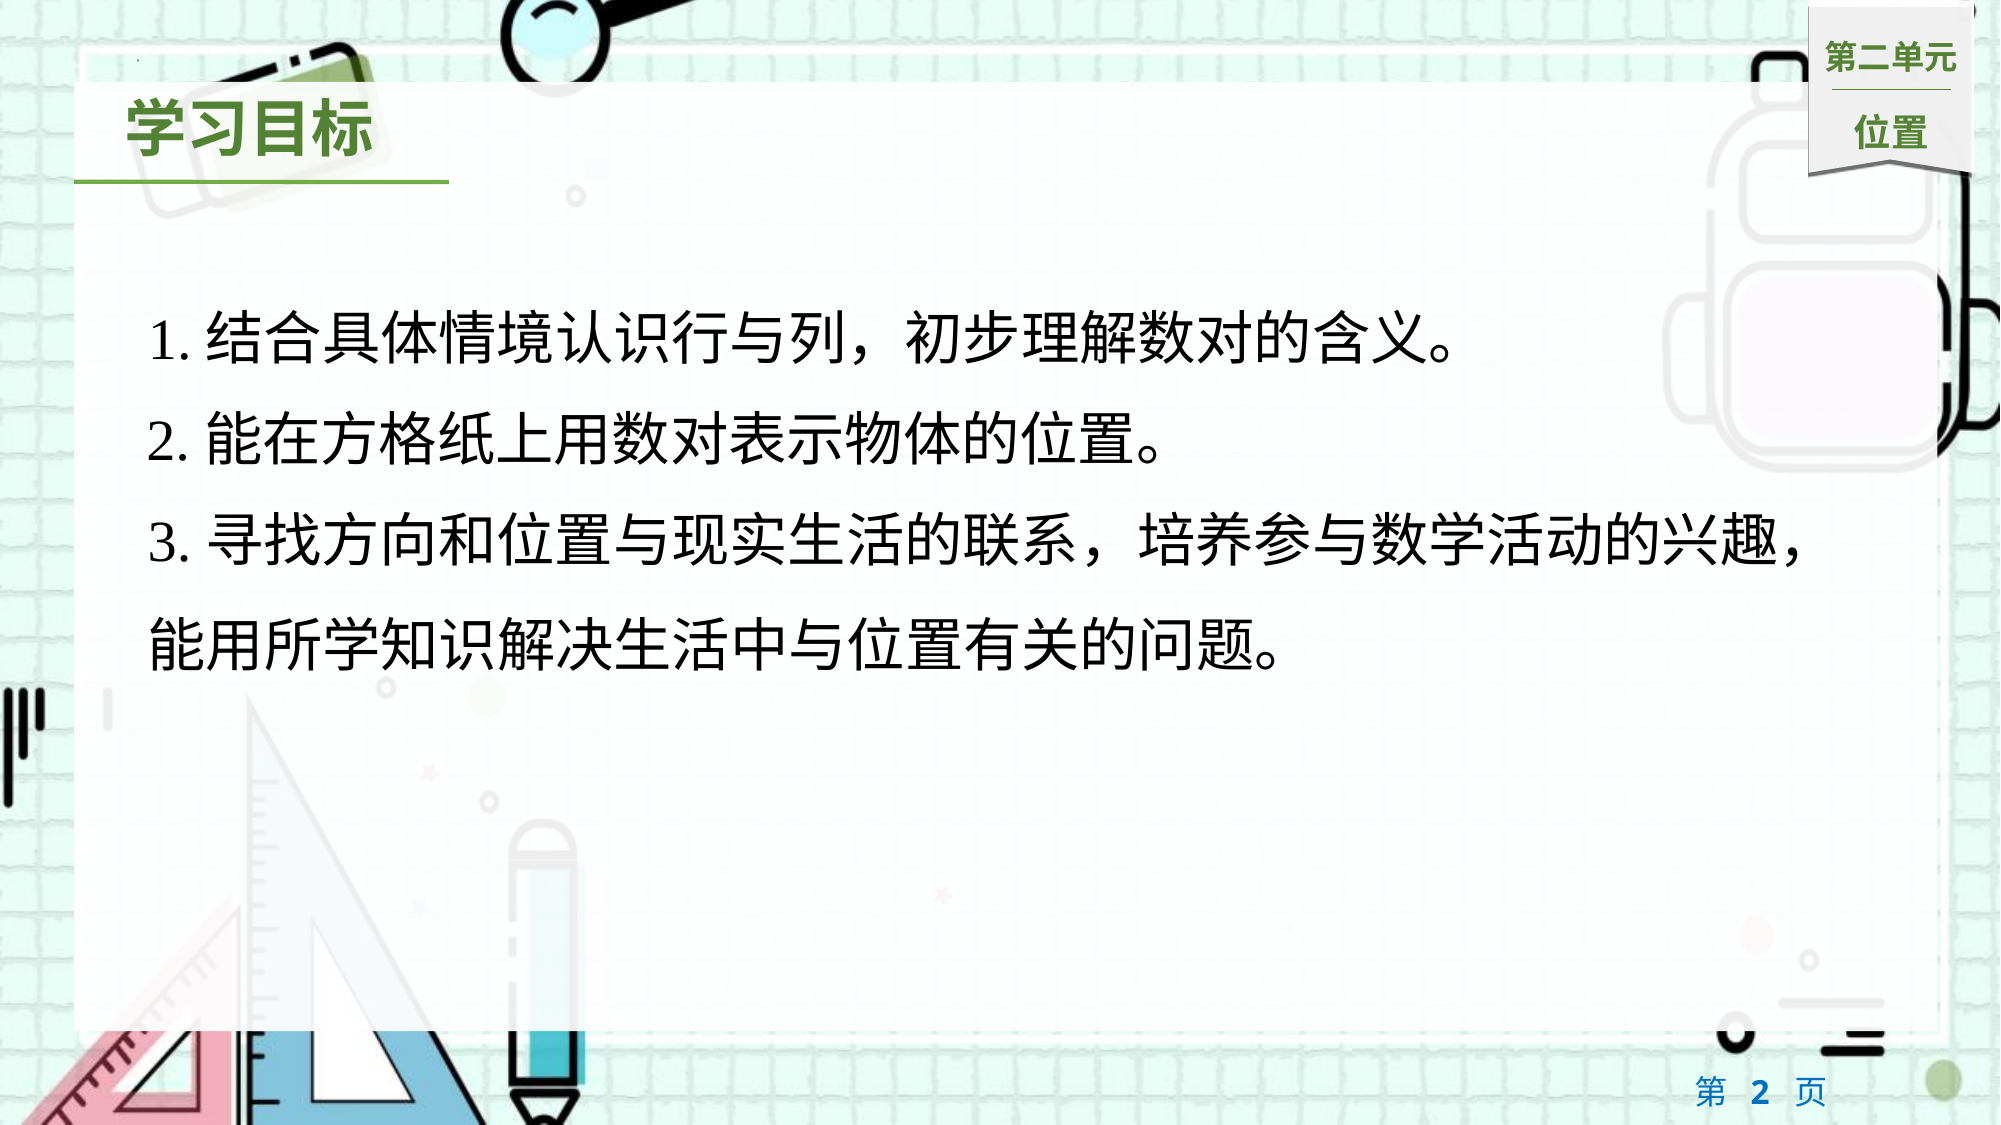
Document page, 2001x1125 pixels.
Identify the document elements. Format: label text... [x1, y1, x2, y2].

text_box 1.结合具体情境认识行与列，初步理解数对的含义。 [147, 266, 1488, 371]
text_box 3.寻找方向和位置与现实生活的联系，培养参与数学活动的兴趣，能用所学知识解决生活中与位置有关的问题。 [147, 467, 1853, 678]
picture [0, 0, 2000, 1125]
picture [1938, 168, 1971, 176]
text_box 2.能在方格纸上用数对表示物体的位置。 [146, 367, 1195, 472]
